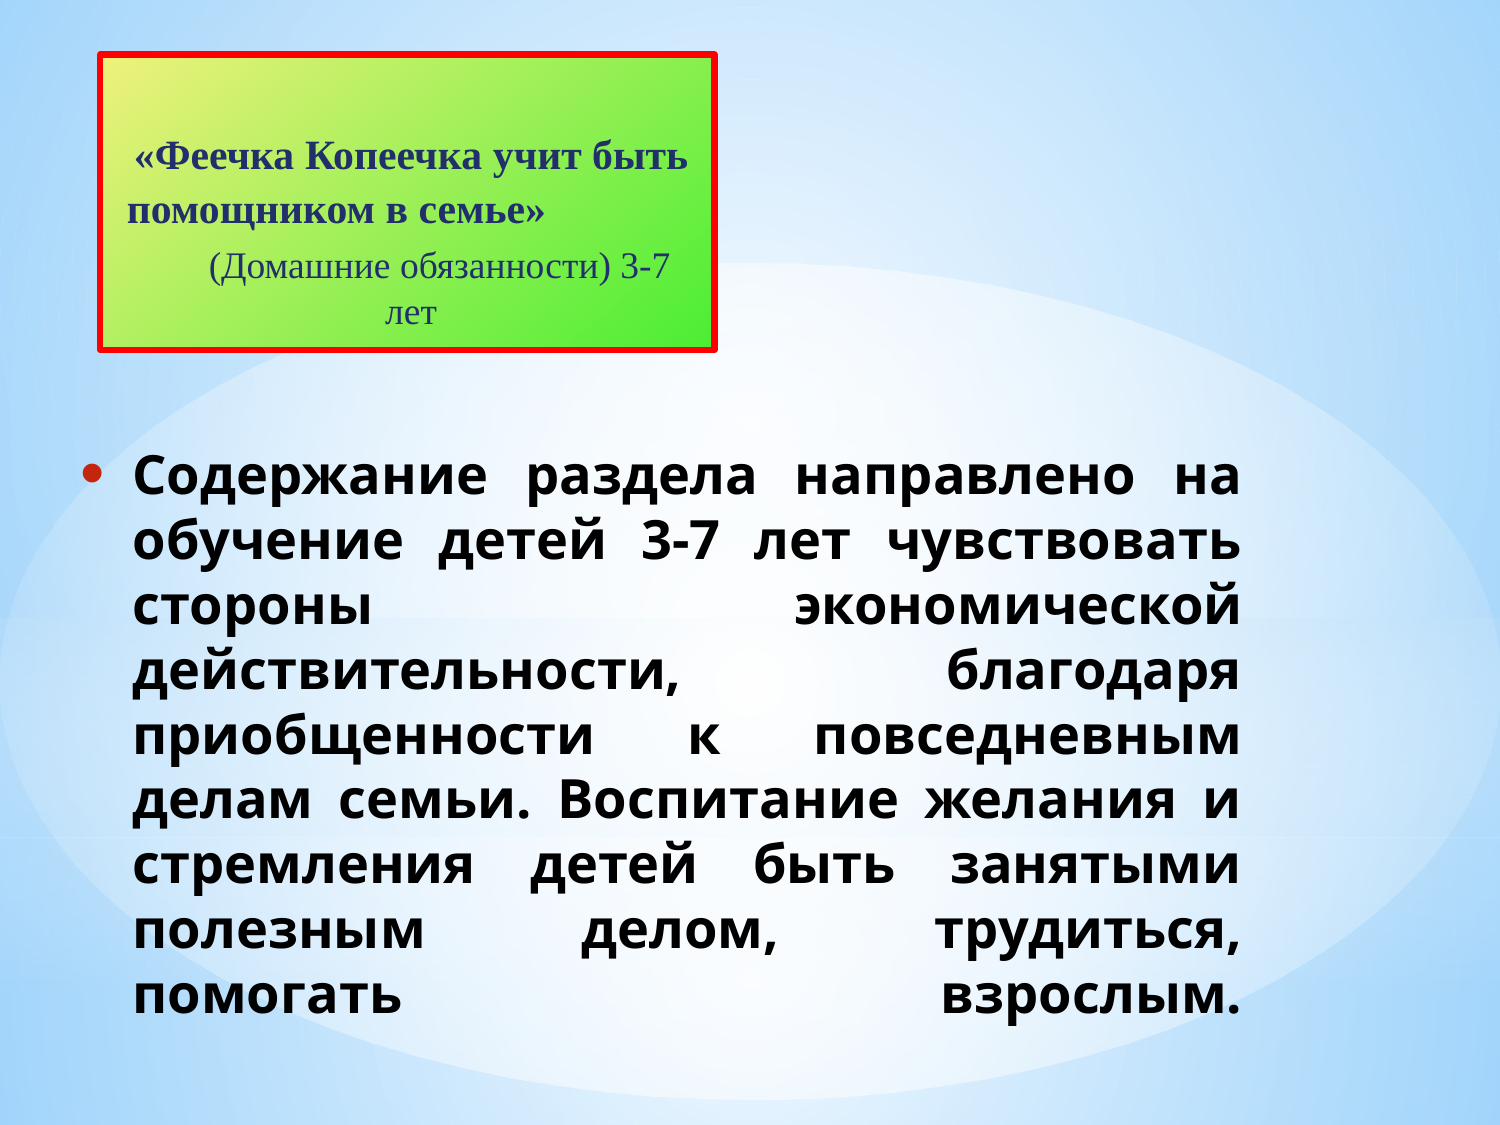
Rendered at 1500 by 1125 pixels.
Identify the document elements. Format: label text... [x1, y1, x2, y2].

list «Феечка Копеечка учит быть помощником в семье» (Домашние обязанности) 3-7 лет [99, 53, 716, 351]
title Содержание раздела направлено на обучение детей 3-7 лет чувствовать стороны экономической действительности, благодаря приобщенности к повседневным делам семьи. Воспитание желания и стремления детей быть занятыми полезным делом, трудиться, помогать взрослым. [64, 432, 1258, 1071]
